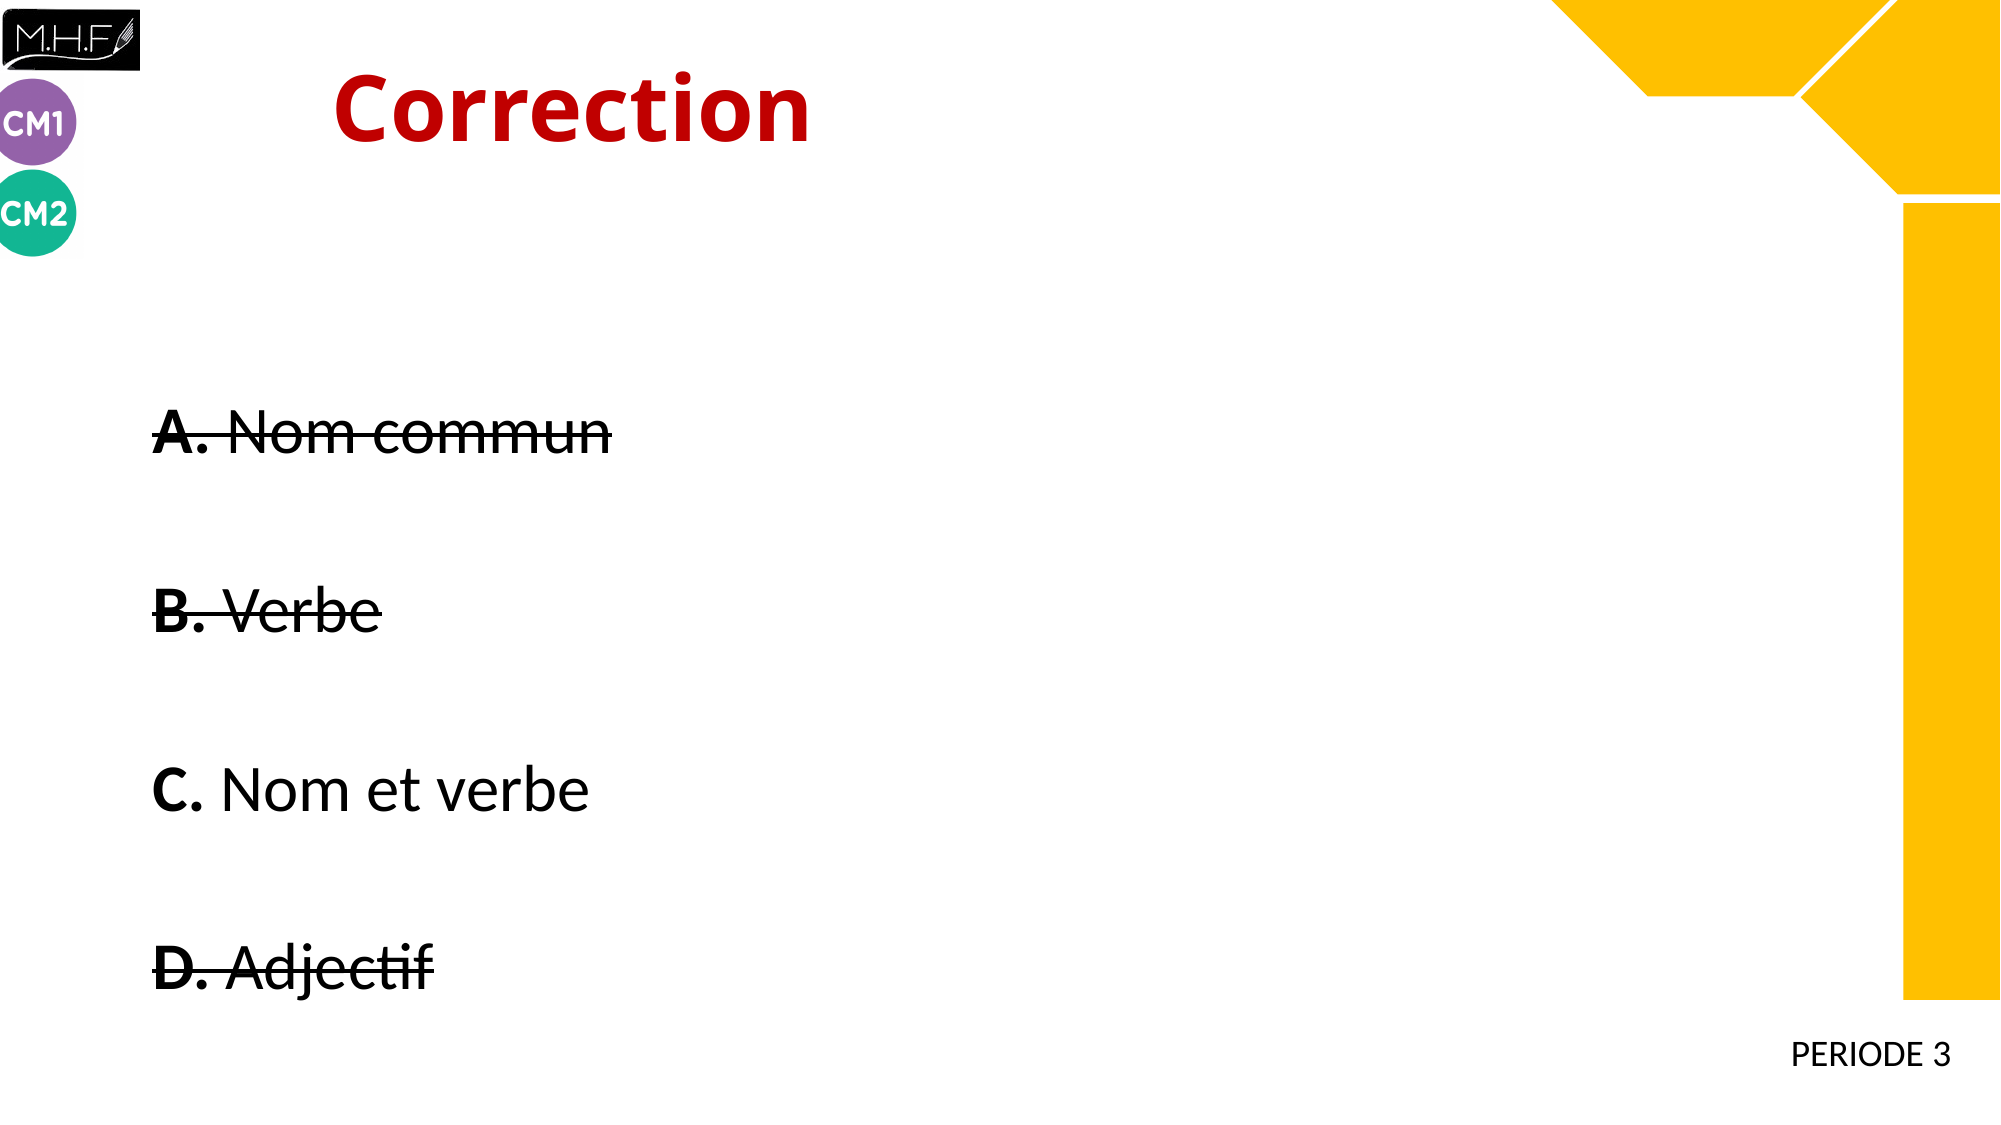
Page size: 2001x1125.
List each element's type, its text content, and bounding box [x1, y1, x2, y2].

title Correction [316, 3, 1863, 221]
text_box [1799, 0, 2000, 196]
text_box [1549, 0, 1892, 98]
text_box PERIODE 3 [1362, 1021, 1967, 1125]
text_box [1902, 202, 2000, 1001]
picture [0, 7, 140, 259]
list A. Nom commun B. Verbe C. Nom et verbe D. Adjectif [137, 299, 1863, 1014]
